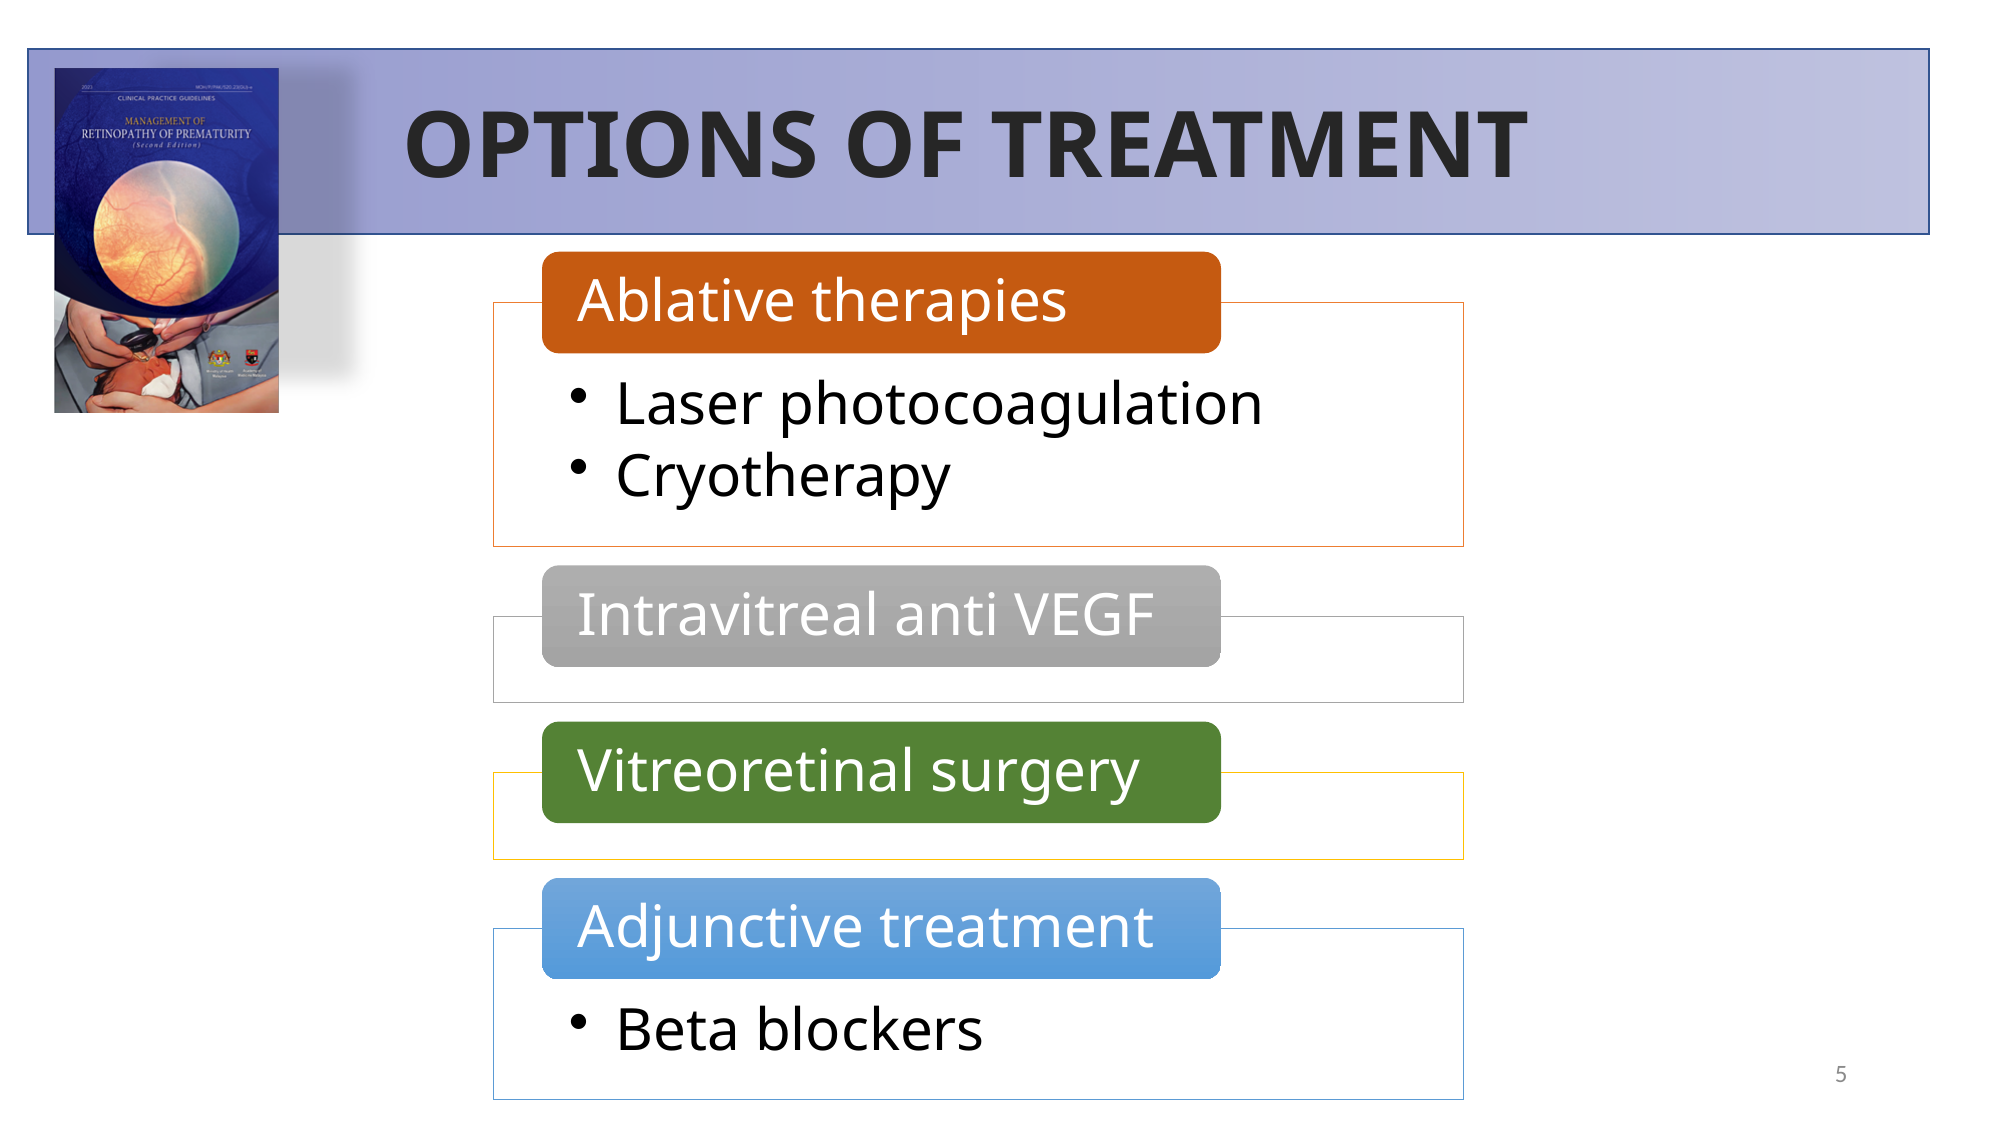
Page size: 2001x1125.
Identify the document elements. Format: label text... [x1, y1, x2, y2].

slide_number 5 [1464, 1042, 1863, 1103]
text_box OPTIONS OF TREATMENT [27, 48, 54, 235]
picture [54, 37, 386, 413]
text_box OPTIONS OF TREATMENT [386, 48, 1930, 235]
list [493, 245, 1464, 1107]
